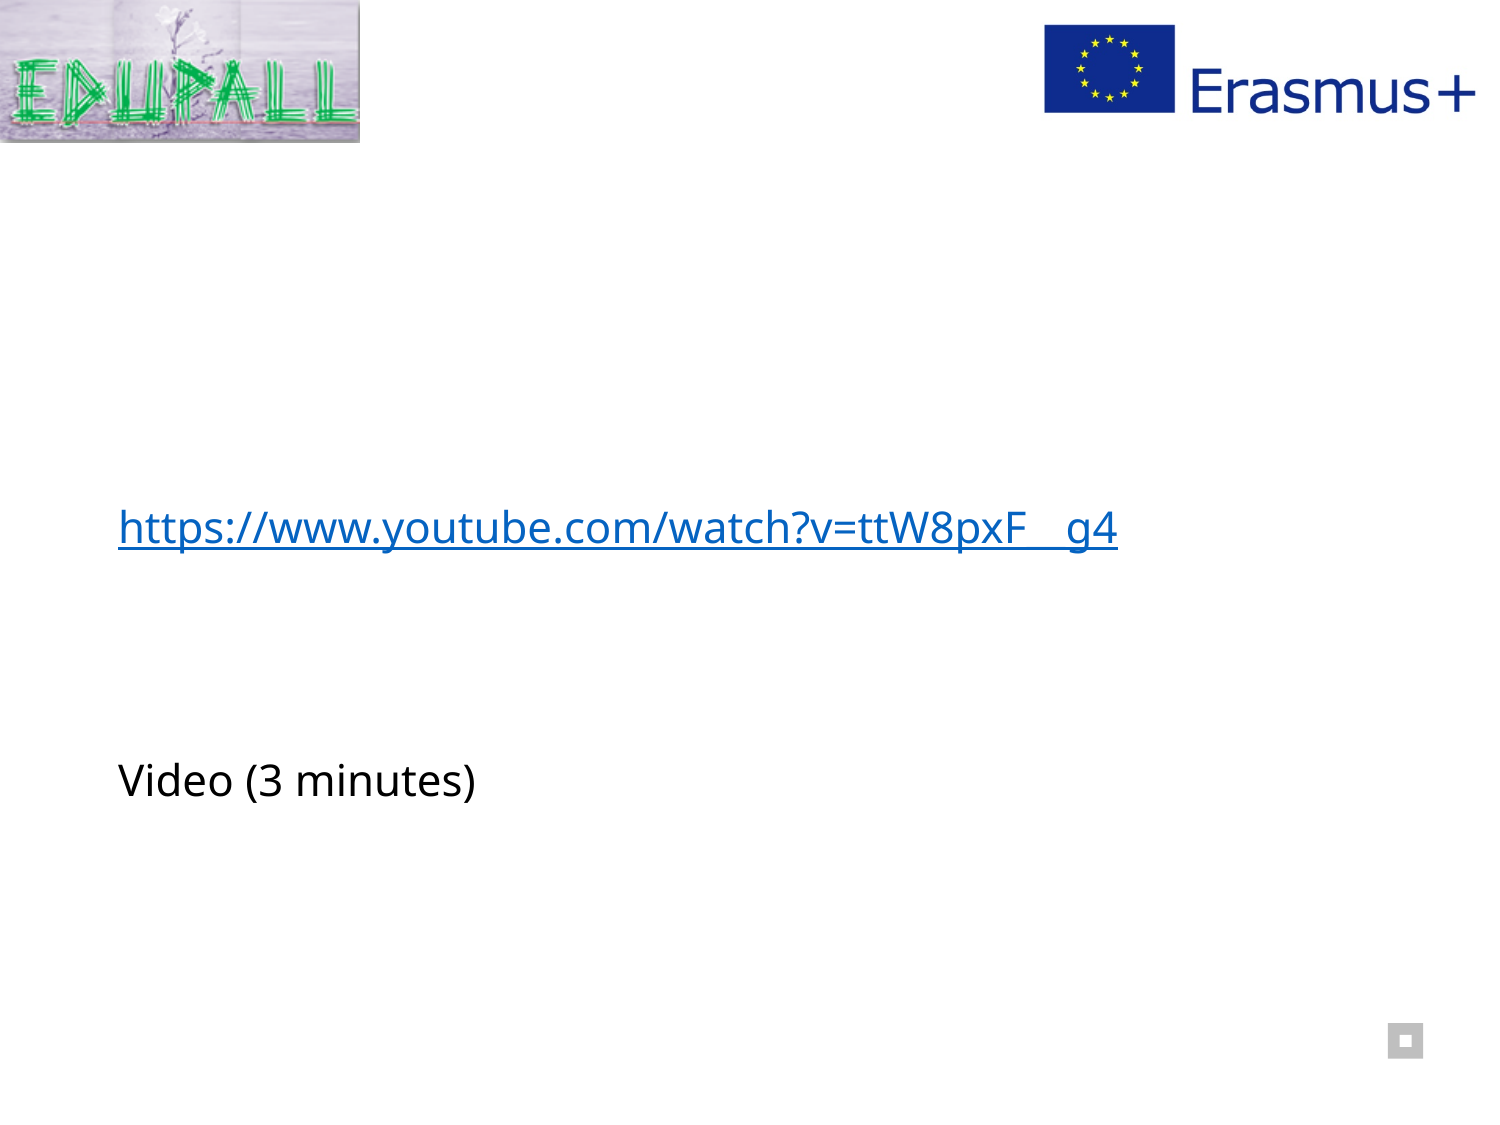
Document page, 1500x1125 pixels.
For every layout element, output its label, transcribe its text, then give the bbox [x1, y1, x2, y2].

list https://www.youtube.com/watch?v=ttW8pxF__g4 Video (3 minutes) [103, 299, 1397, 1055]
picture [0, 0, 360, 143]
picture [1019, 0, 1500, 138]
